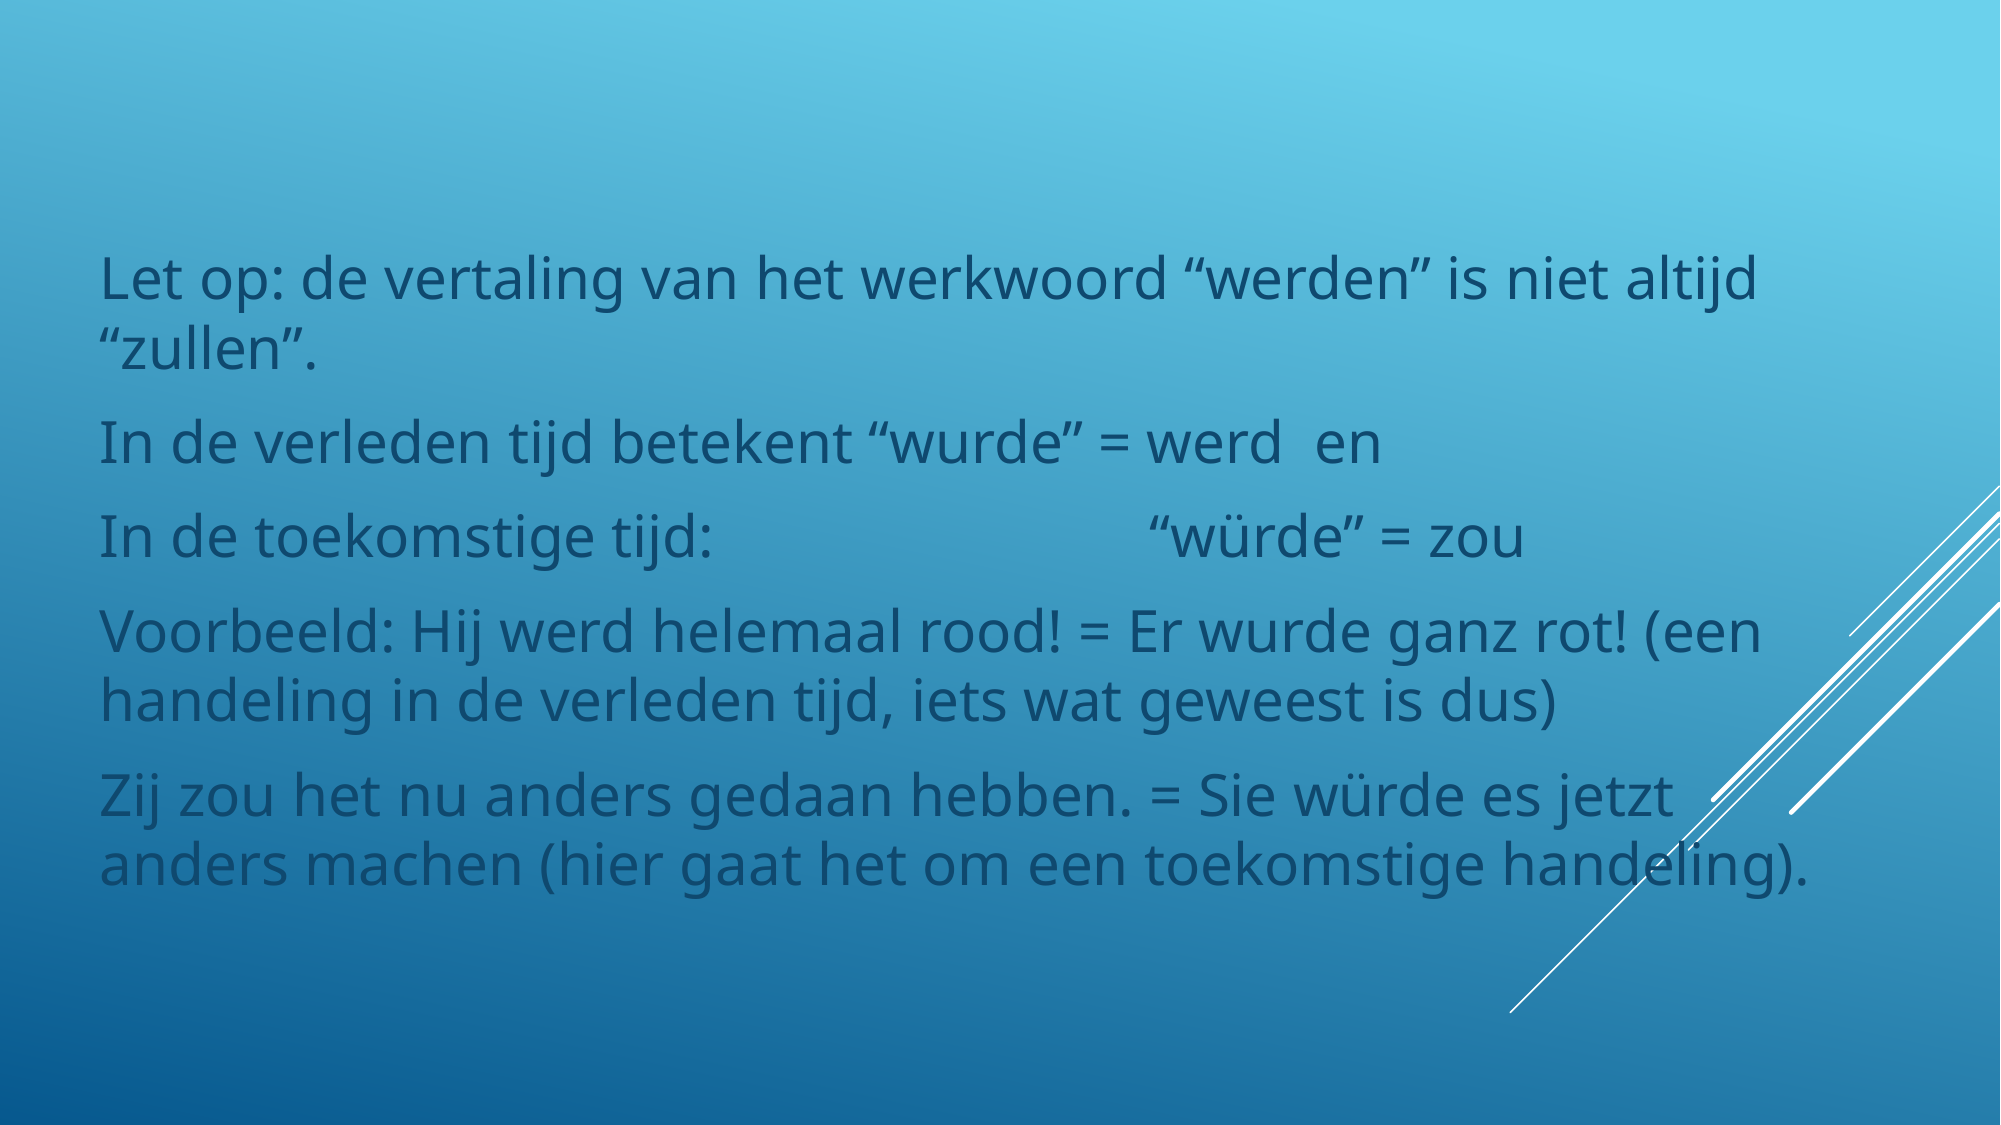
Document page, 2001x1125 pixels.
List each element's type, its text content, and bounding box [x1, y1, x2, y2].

list Let op: de vertaling van het werkwoord “werden” is niet altijd “zullen”. In de verleden tijd betekent “wurde” = werd en In de toekomstige tijd: “würde” = zou Voorbeeld: Hij werd helemaal rood! = Er wurde ganz rot! (een handeling in de verleden tijd, iets wat geweest is dus) Zij zou het nu anders gedaan hebben. = Sie würde es jetzt anders machen (hier gaat het om een toekomstige handeling). [84, 108, 1845, 1031]
